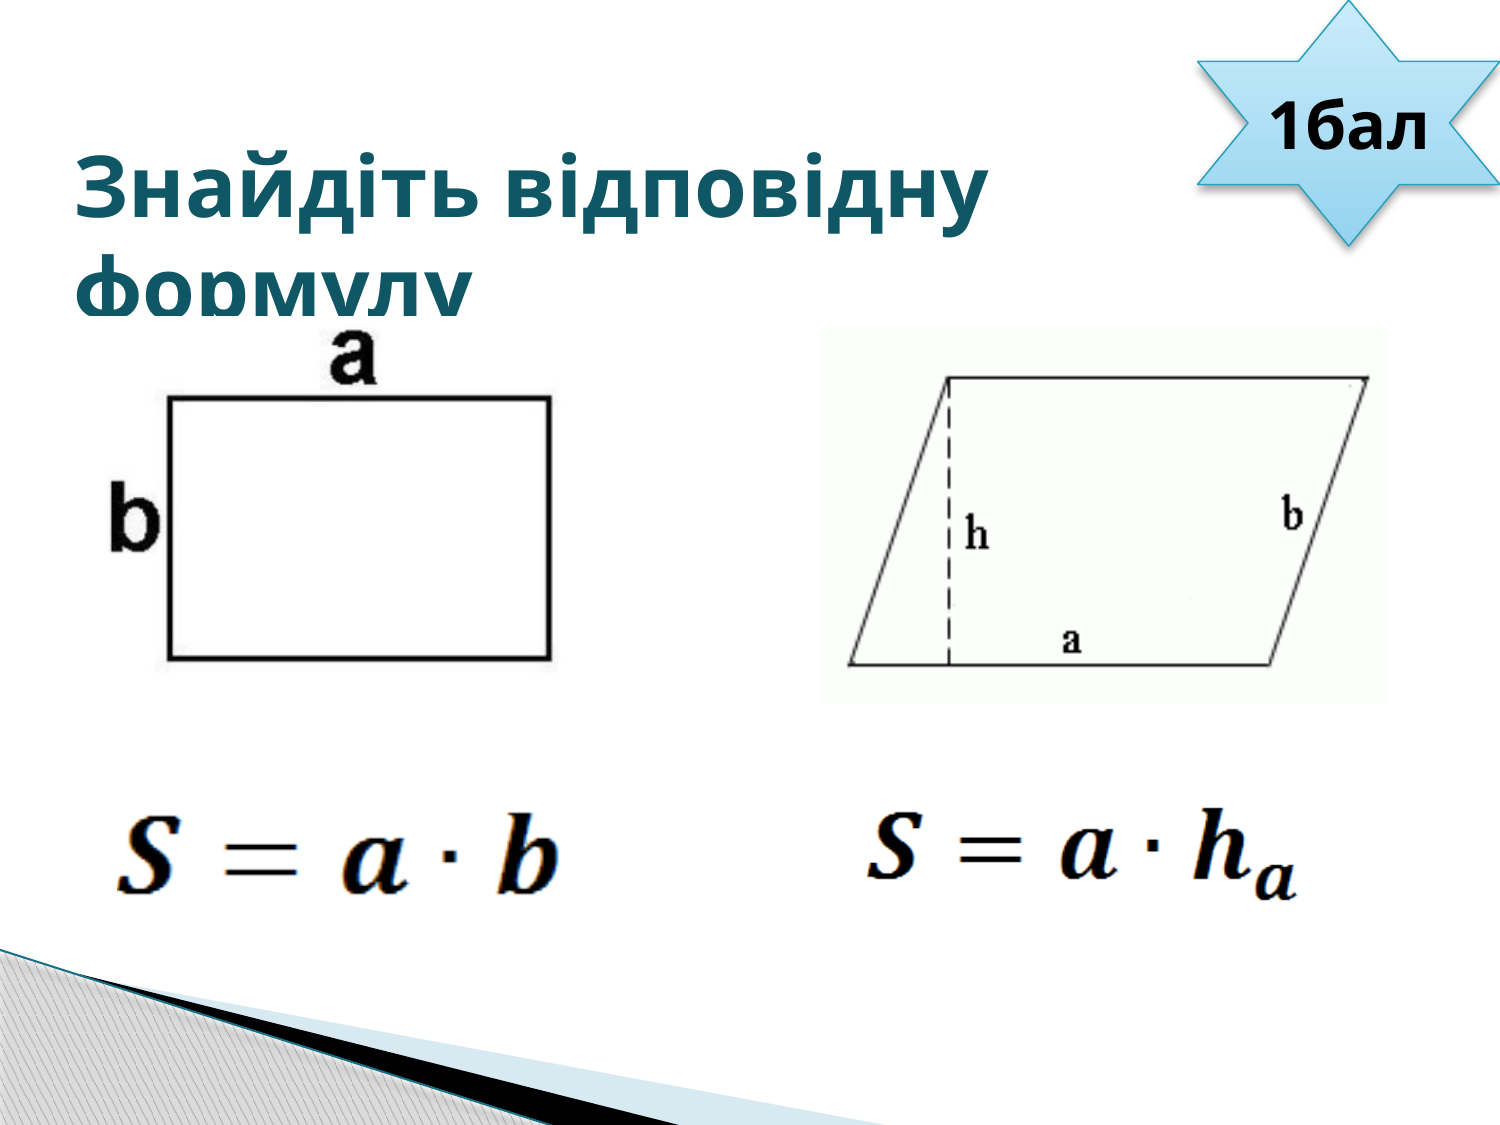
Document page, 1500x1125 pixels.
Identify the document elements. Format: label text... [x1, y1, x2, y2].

text_box 1бал [1207, 75, 1490, 143]
picture [866, 784, 1303, 923]
title Знайдіть відповідну формулу [58, 219, 1409, 329]
text_box [0, 1, 1500, 75]
text_box [0, 143, 1500, 219]
picture [116, 784, 563, 925]
picture [81, 316, 669, 716]
picture [820, 327, 1388, 704]
